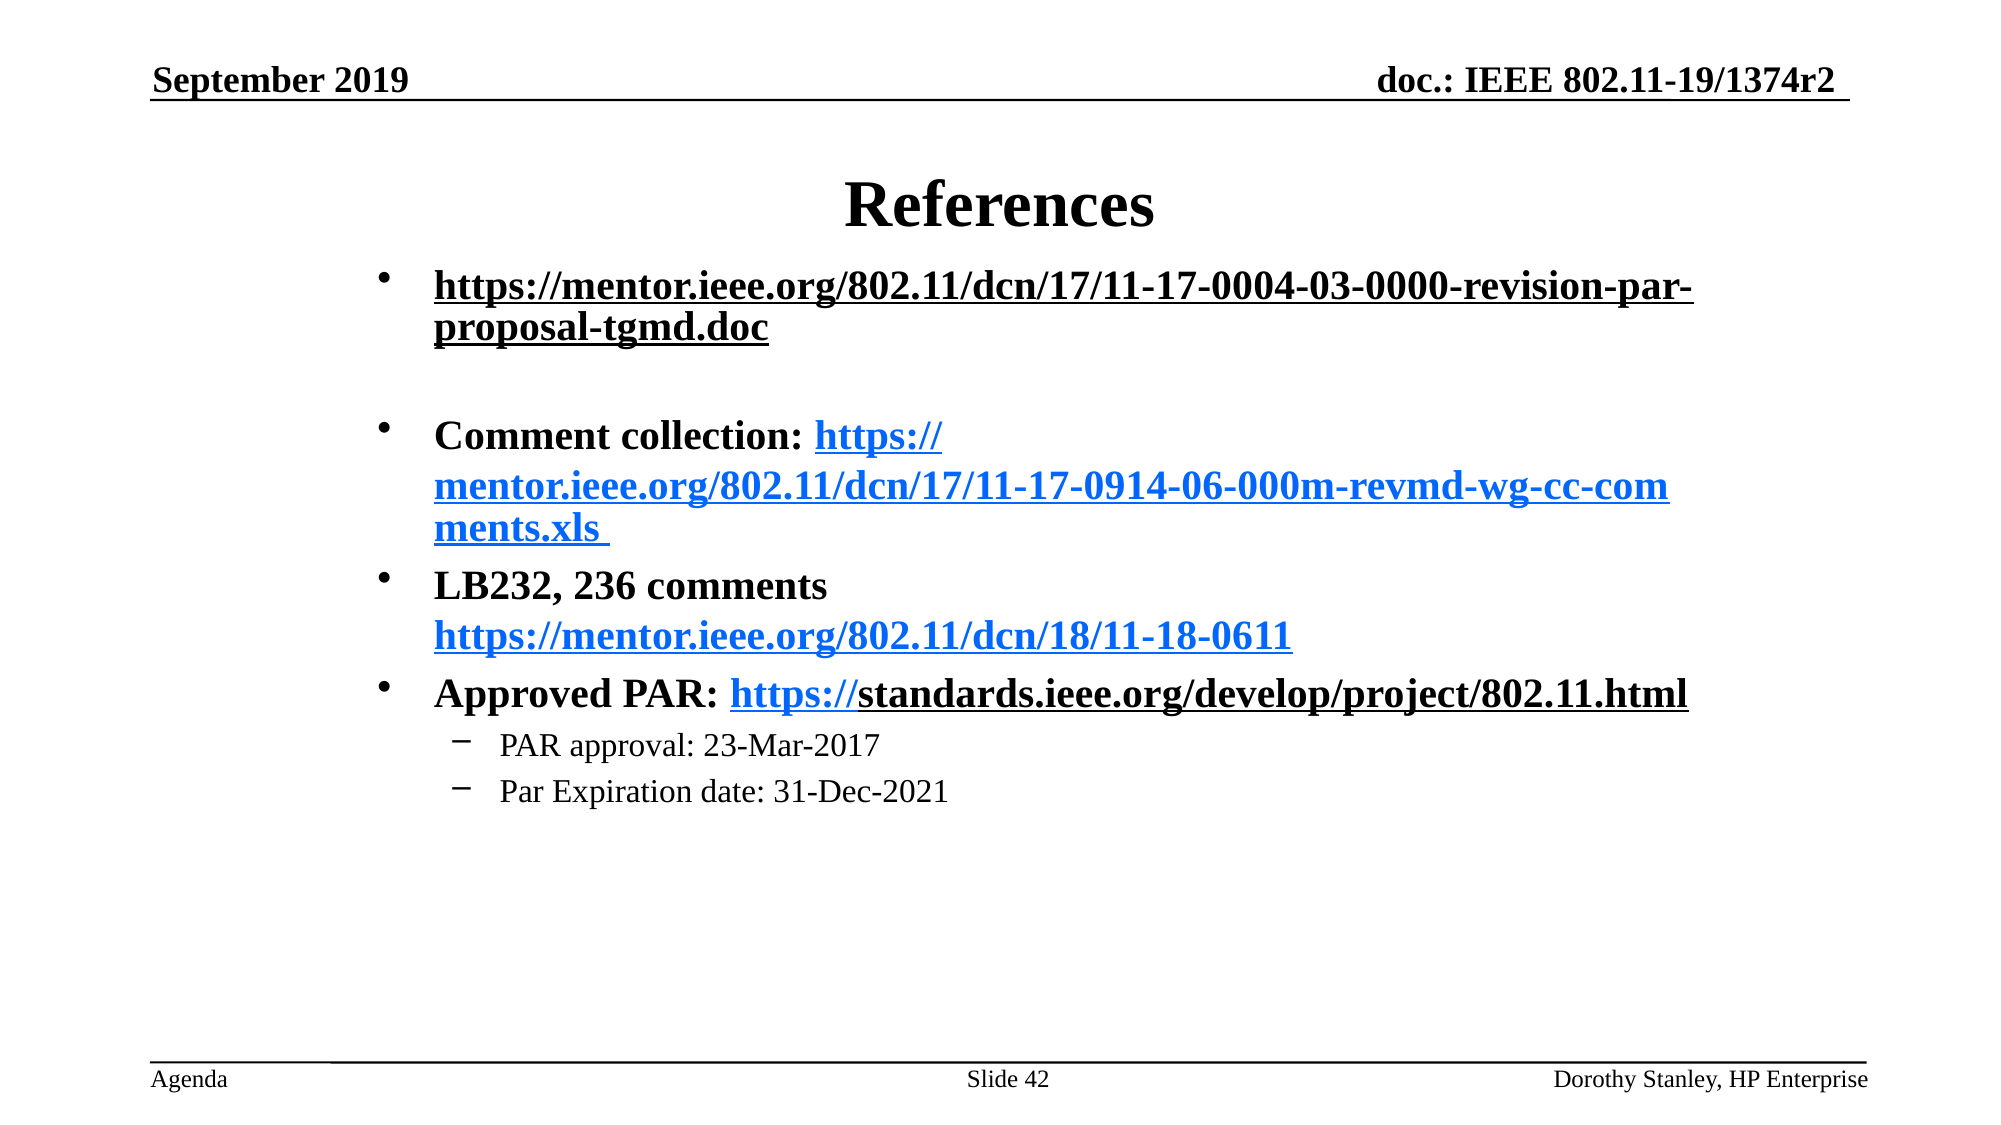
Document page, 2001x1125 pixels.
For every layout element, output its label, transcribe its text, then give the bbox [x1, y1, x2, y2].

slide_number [152, 54, 567, 100]
list https://mentor.ieee.org/802.11/dcn/17/11-17-0004-03-0000-revision-par-proposal-tgmd.doc Comment collection: https://mentor.ieee.org/802.11/dcn/17/11-17-0914-06-000m-revmd-wg-cc-comments.xls LB232, 236 comments https://mentor.ieee.org/802.11/dcn/18/11-18-0611 Approved PAR: https://standards.ieee.org/develop/project/802.11.html PAR approval: 23-Mar-2017 Par Expiration date: 31-Dec-2021 [362, 249, 1713, 925]
slide_number Slide 42 [966, 1062, 1051, 1093]
title References [150, 112, 1850, 288]
footer Dorothy Stanley, HP Enterprise [1549, 1062, 1869, 1093]
